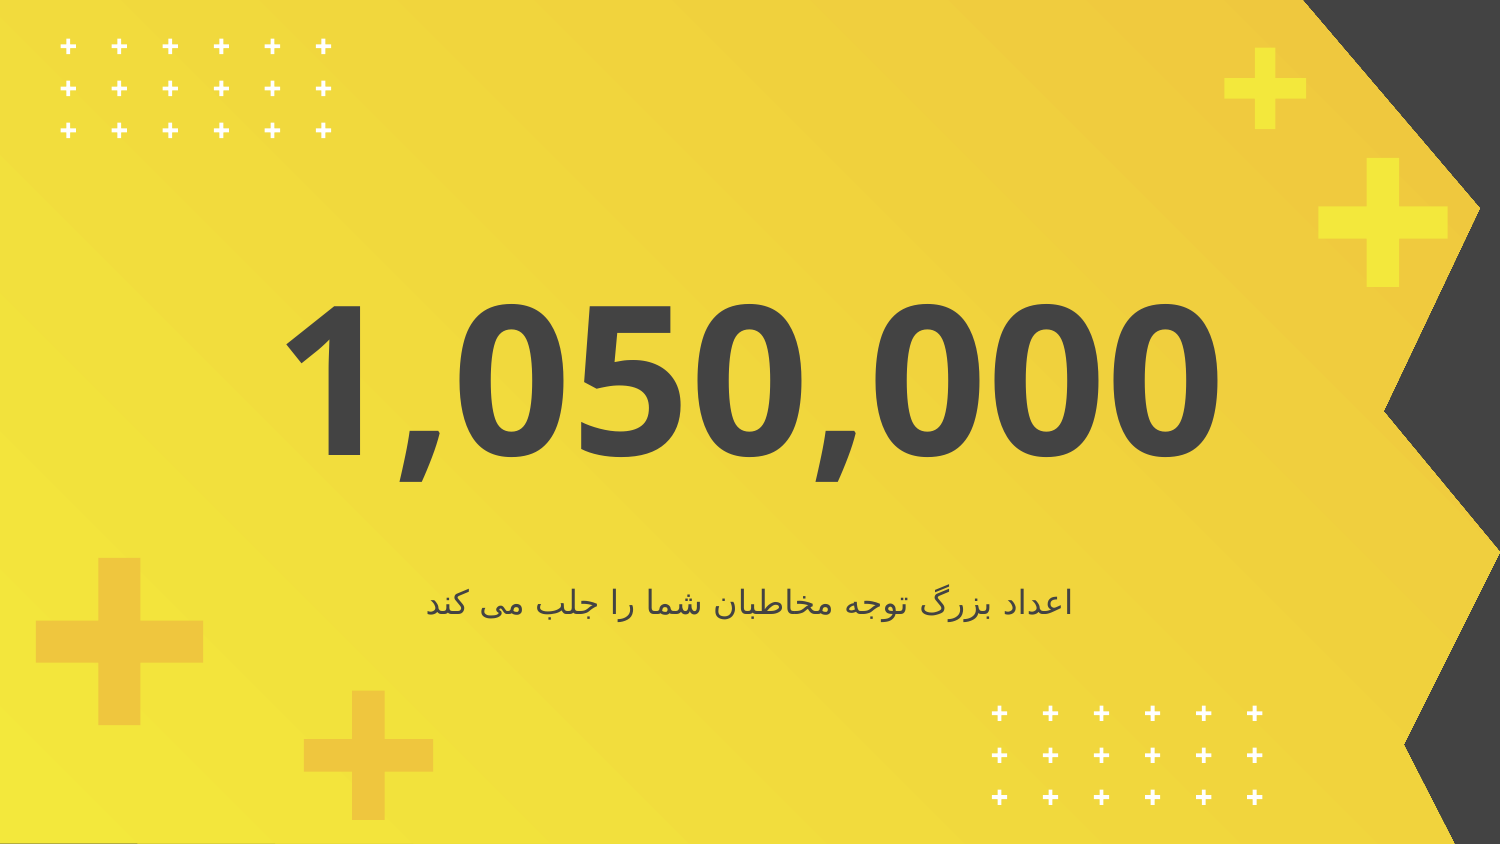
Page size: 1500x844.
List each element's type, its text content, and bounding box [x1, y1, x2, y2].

subtitle اعداد بزرگ توجه مخاطبان شما را جلب می کند [210, 565, 1290, 648]
title 1,050,000 [116, 223, 1383, 521]
